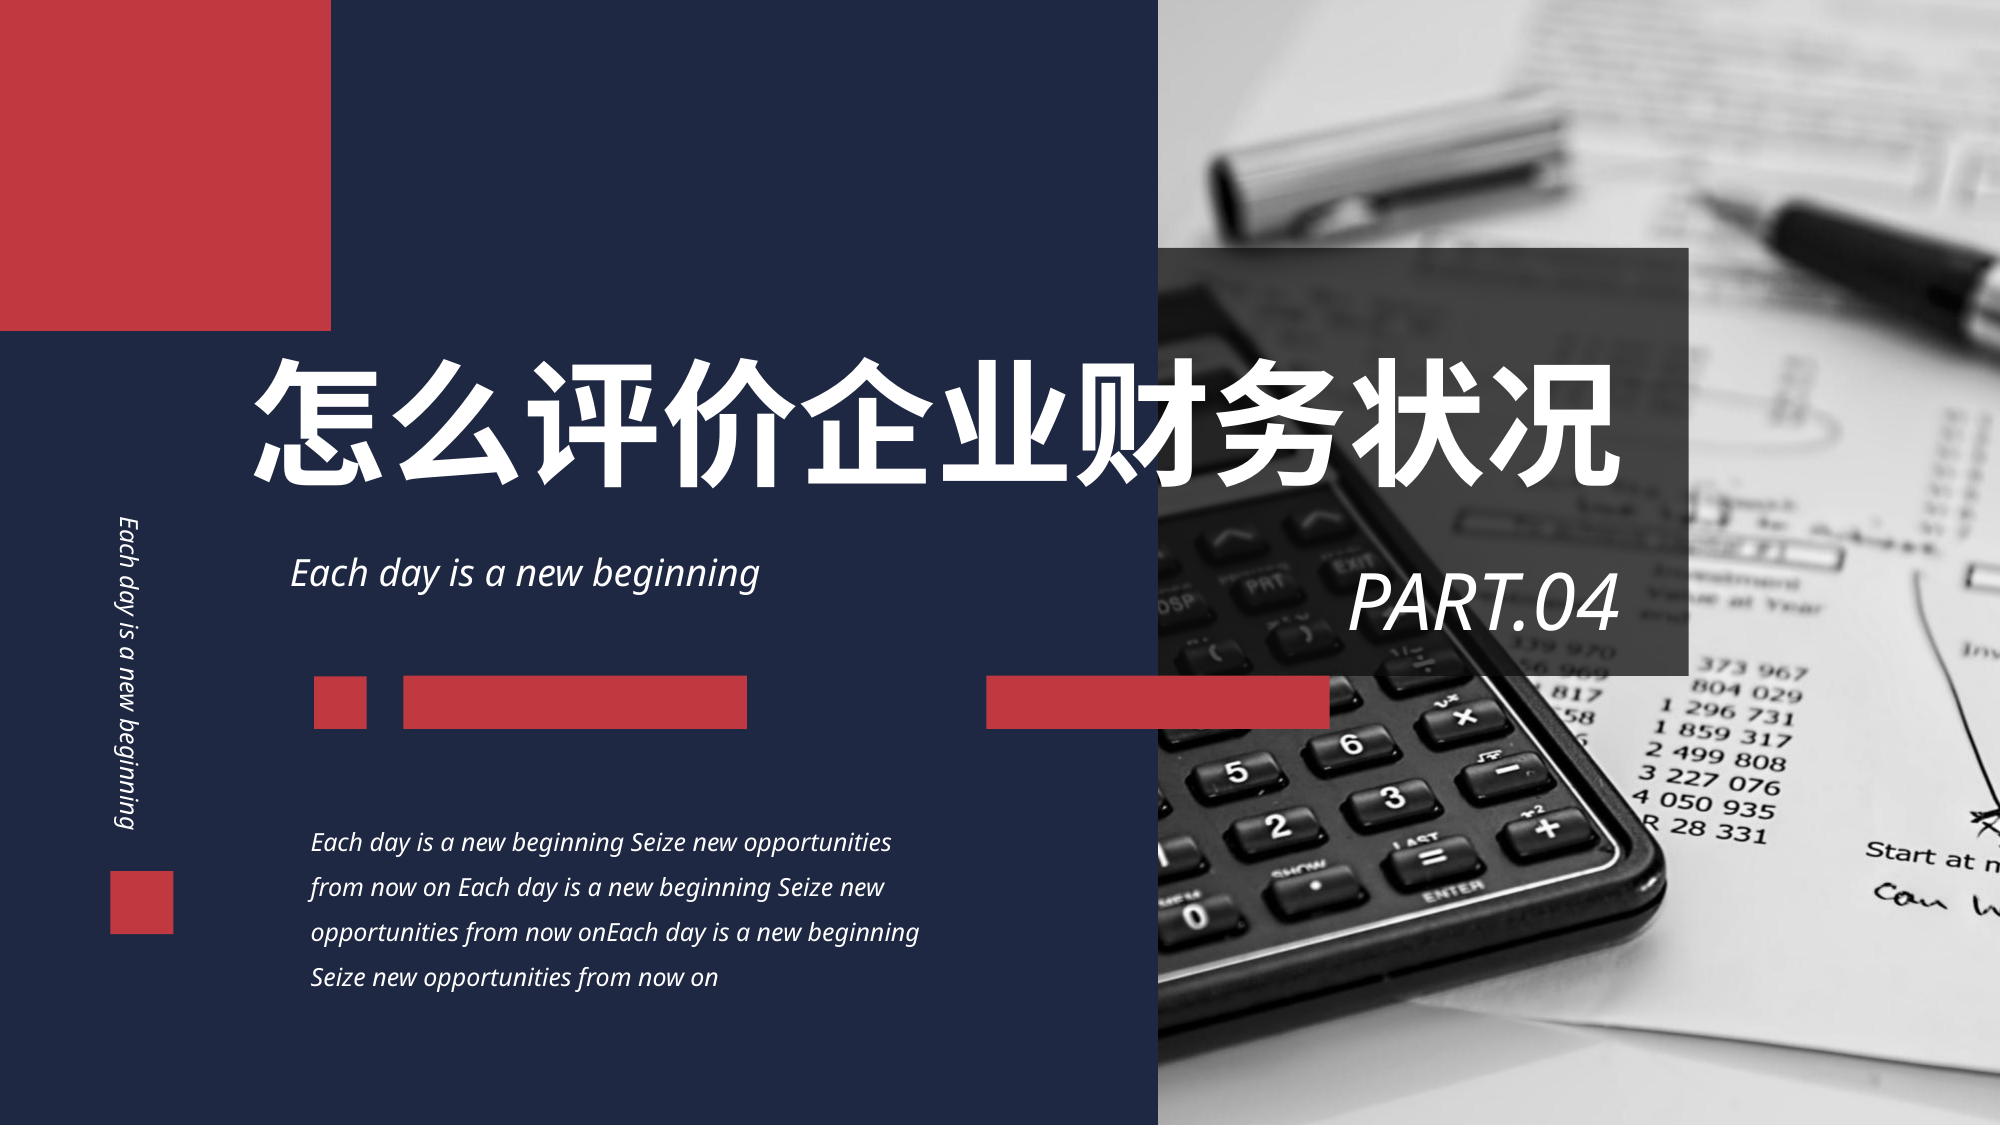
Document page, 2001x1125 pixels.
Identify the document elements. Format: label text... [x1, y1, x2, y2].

text_box Each day is a new beginning [275, 541, 1157, 602]
picture [1157, 0, 2000, 1125]
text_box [314, 675, 1330, 729]
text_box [110, 476, 174, 935]
text_box [0, 0, 332, 332]
text_box Each day is a new beginning Seize new opportunities from now on Each day is a new beginning Seize new opportunities from now onEach day is a new beginning Seize new opportunities from now on [302, 807, 937, 996]
text_box 怎么评价企业财务状况 [234, 330, 1157, 511]
